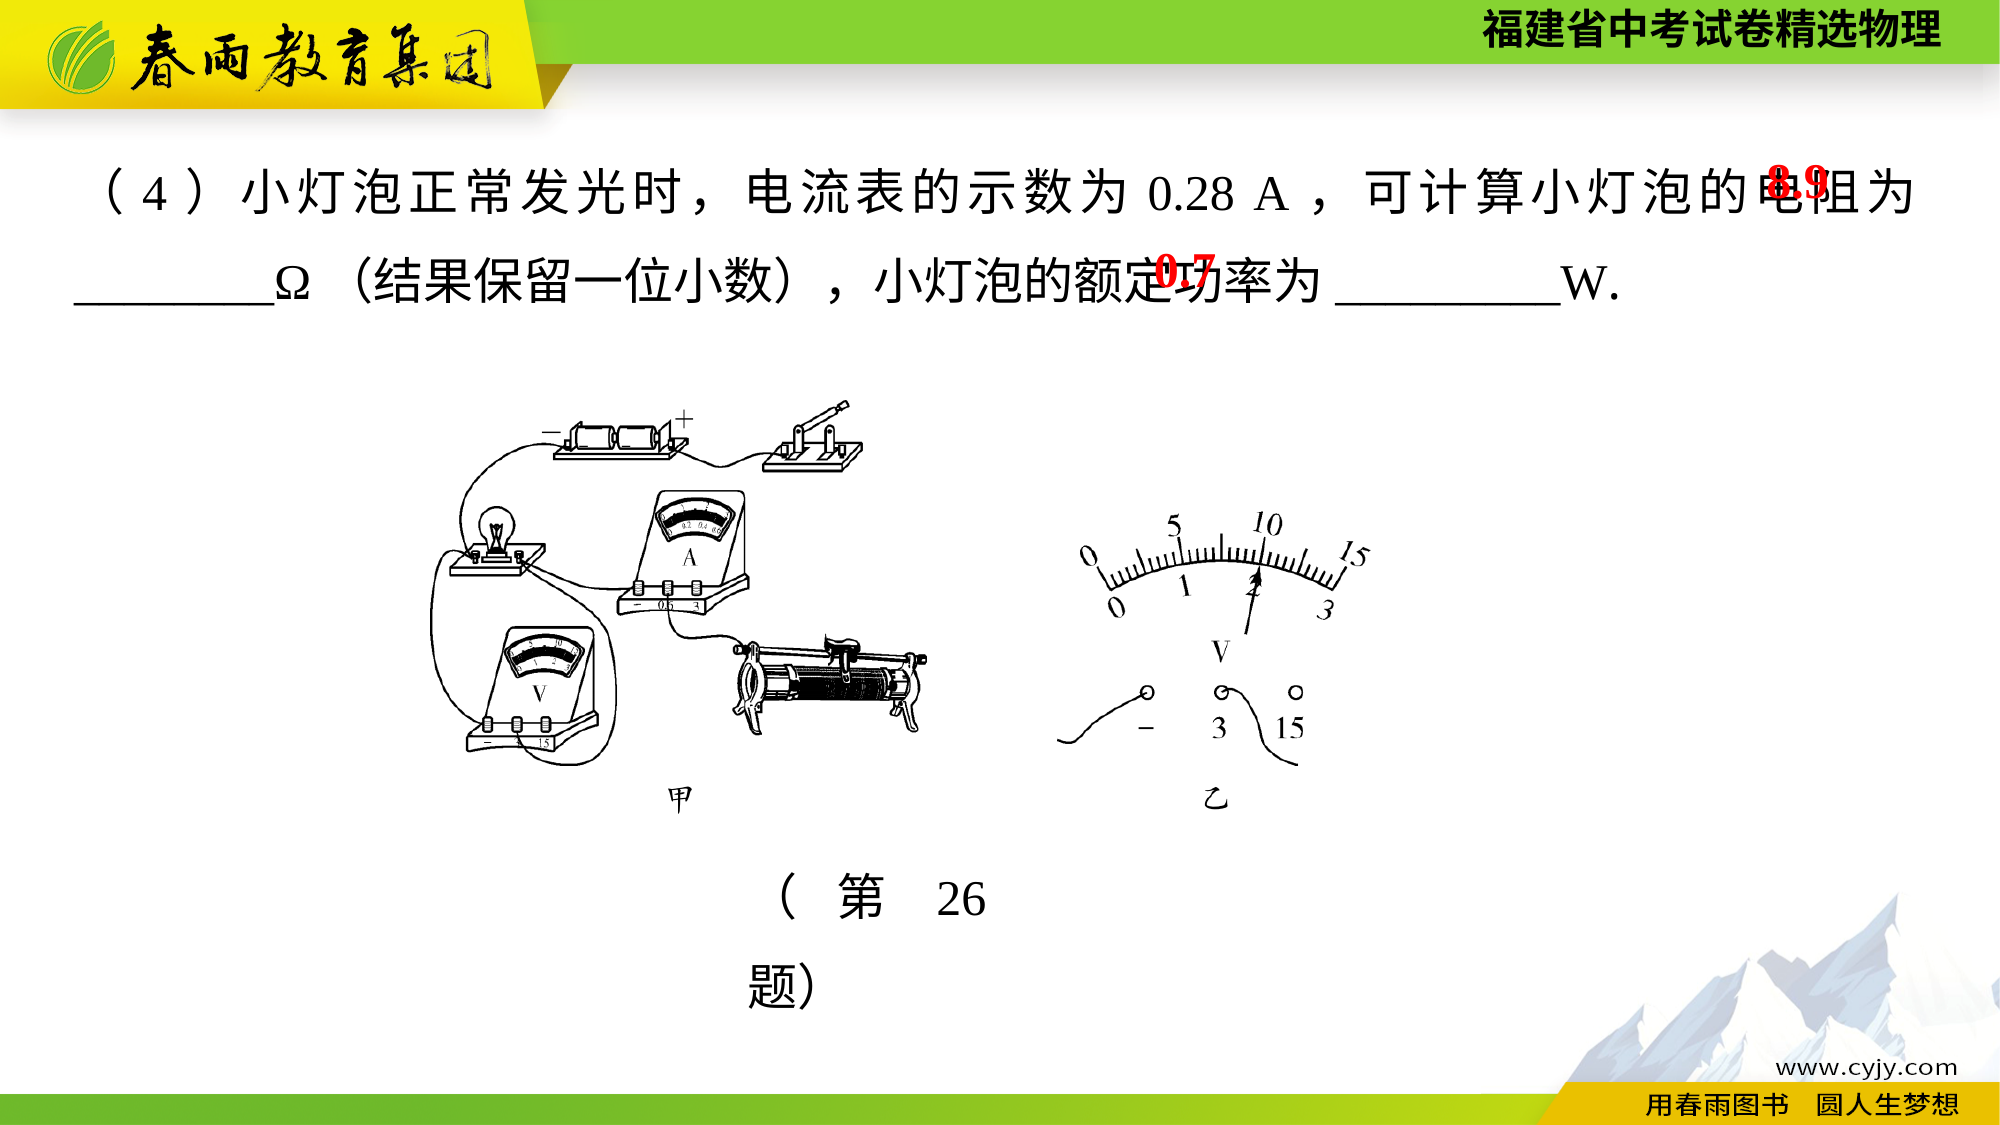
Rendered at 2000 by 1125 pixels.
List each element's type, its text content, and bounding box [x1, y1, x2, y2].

picture [0, 0, 2000, 1125]
list （4）小灯泡正常发光时，电流表的示数为0.28 A，可计算小灯泡的电阻为________Ω（结果保留一位小数），小灯泡的额定功率为_________W. [59, 122, 1944, 320]
text_box （第26题） [733, 837, 1013, 933]
text_box 8.9 [1689, 140, 1906, 216]
text_box 0.7 [1139, 230, 1294, 305]
